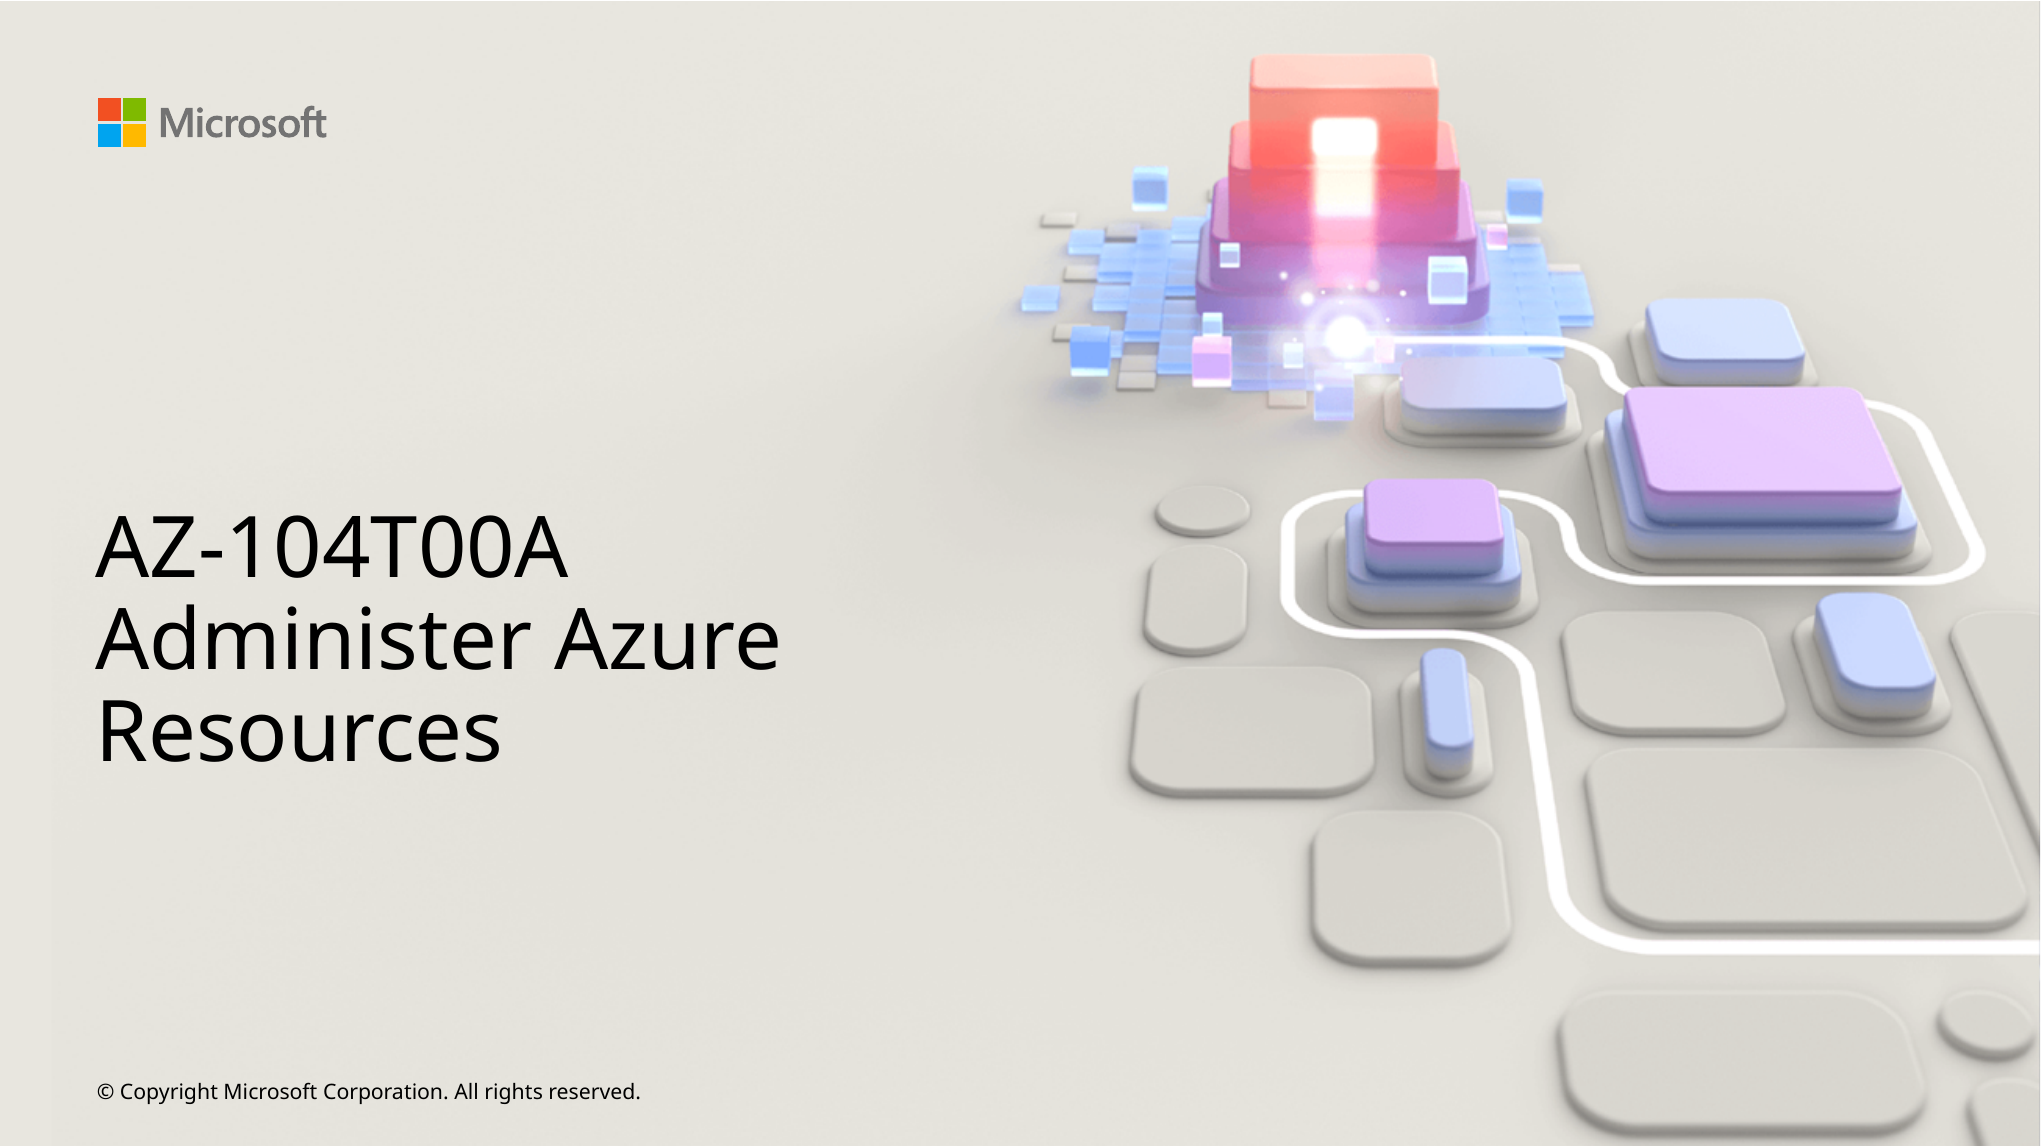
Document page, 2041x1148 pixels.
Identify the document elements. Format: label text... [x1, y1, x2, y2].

title AZ-104T00A Administer Azure Resources [95, 501, 1047, 780]
